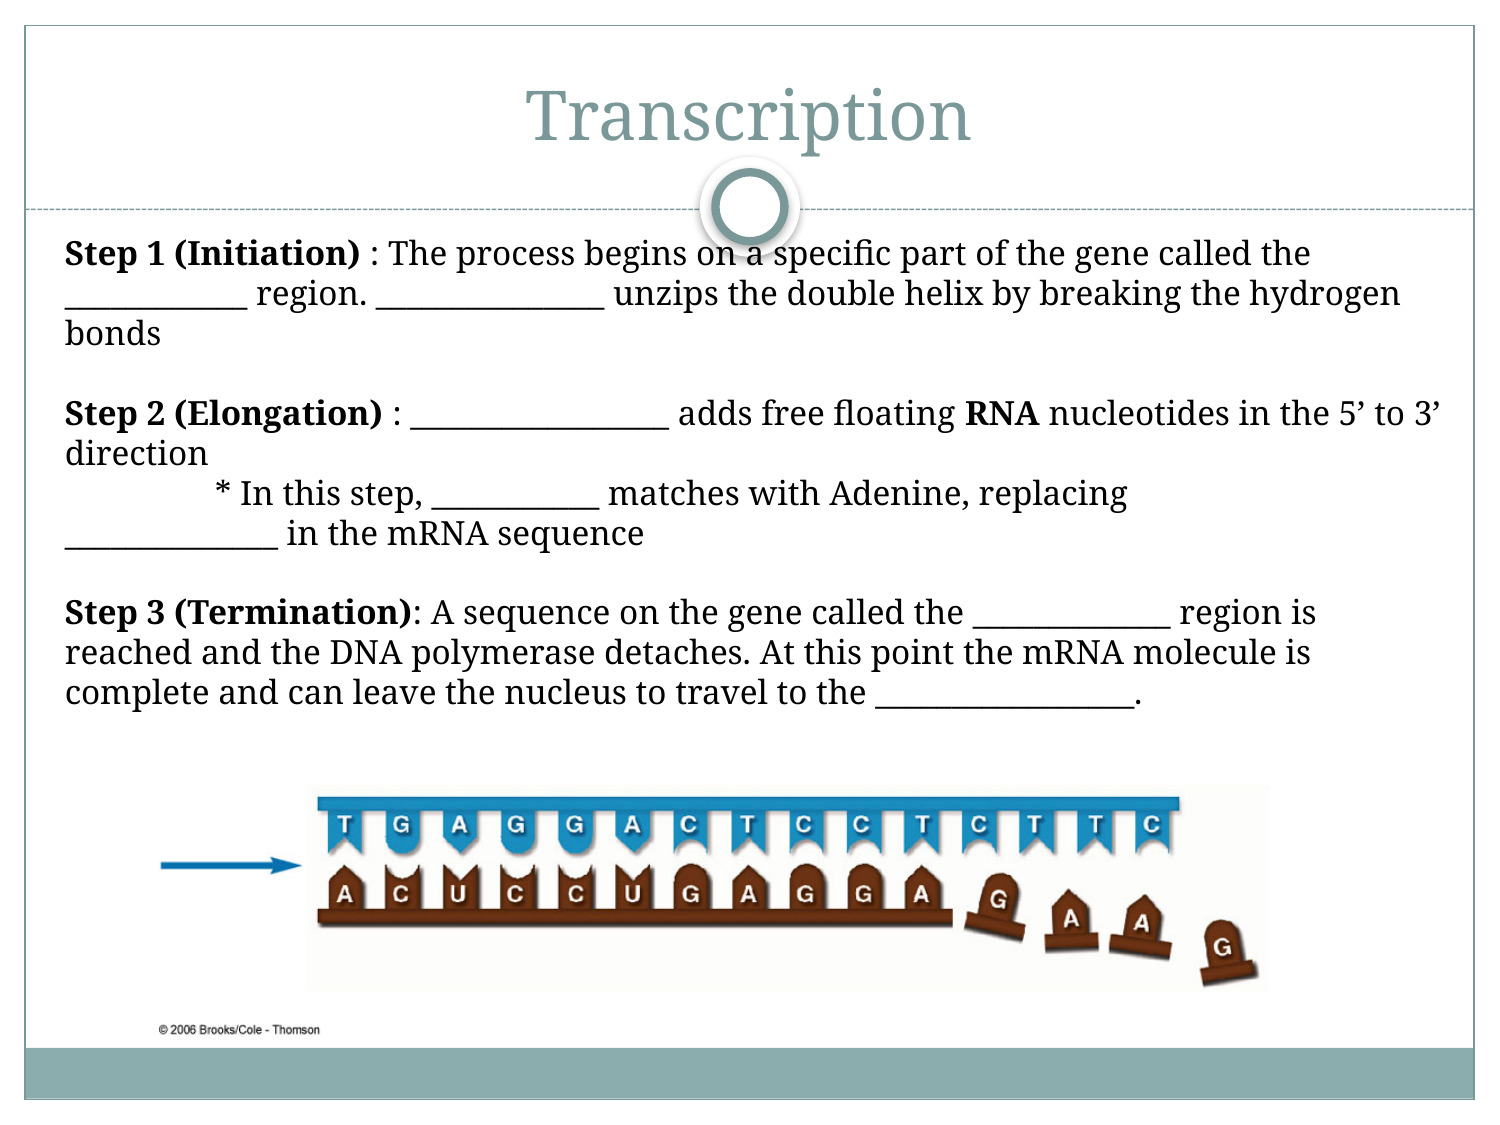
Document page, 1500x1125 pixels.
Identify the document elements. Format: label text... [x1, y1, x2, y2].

text_box Step 1 (Initiation) : The process begins on a specific part of the gene called the ____________ region. _______________ unzips the double helix by breaking the hydrogen bonds Step 2 (Elongation) : _________________ adds free floating RNA nucleotides in the 5’ to 3’ direction * In this step, ___________ matches with Adenine, replacing ______________ in the mRNA sequence Step 3 (Termination): A sequence on the gene called the _____________ region is reached and the DNA polymerase detaches. At this point the mRNA molecule is complete and can leave the nucleus to travel to the _________________. [49, 224, 1463, 719]
text_box [149, 762, 1275, 1040]
title Transcription [49, 37, 1450, 162]
